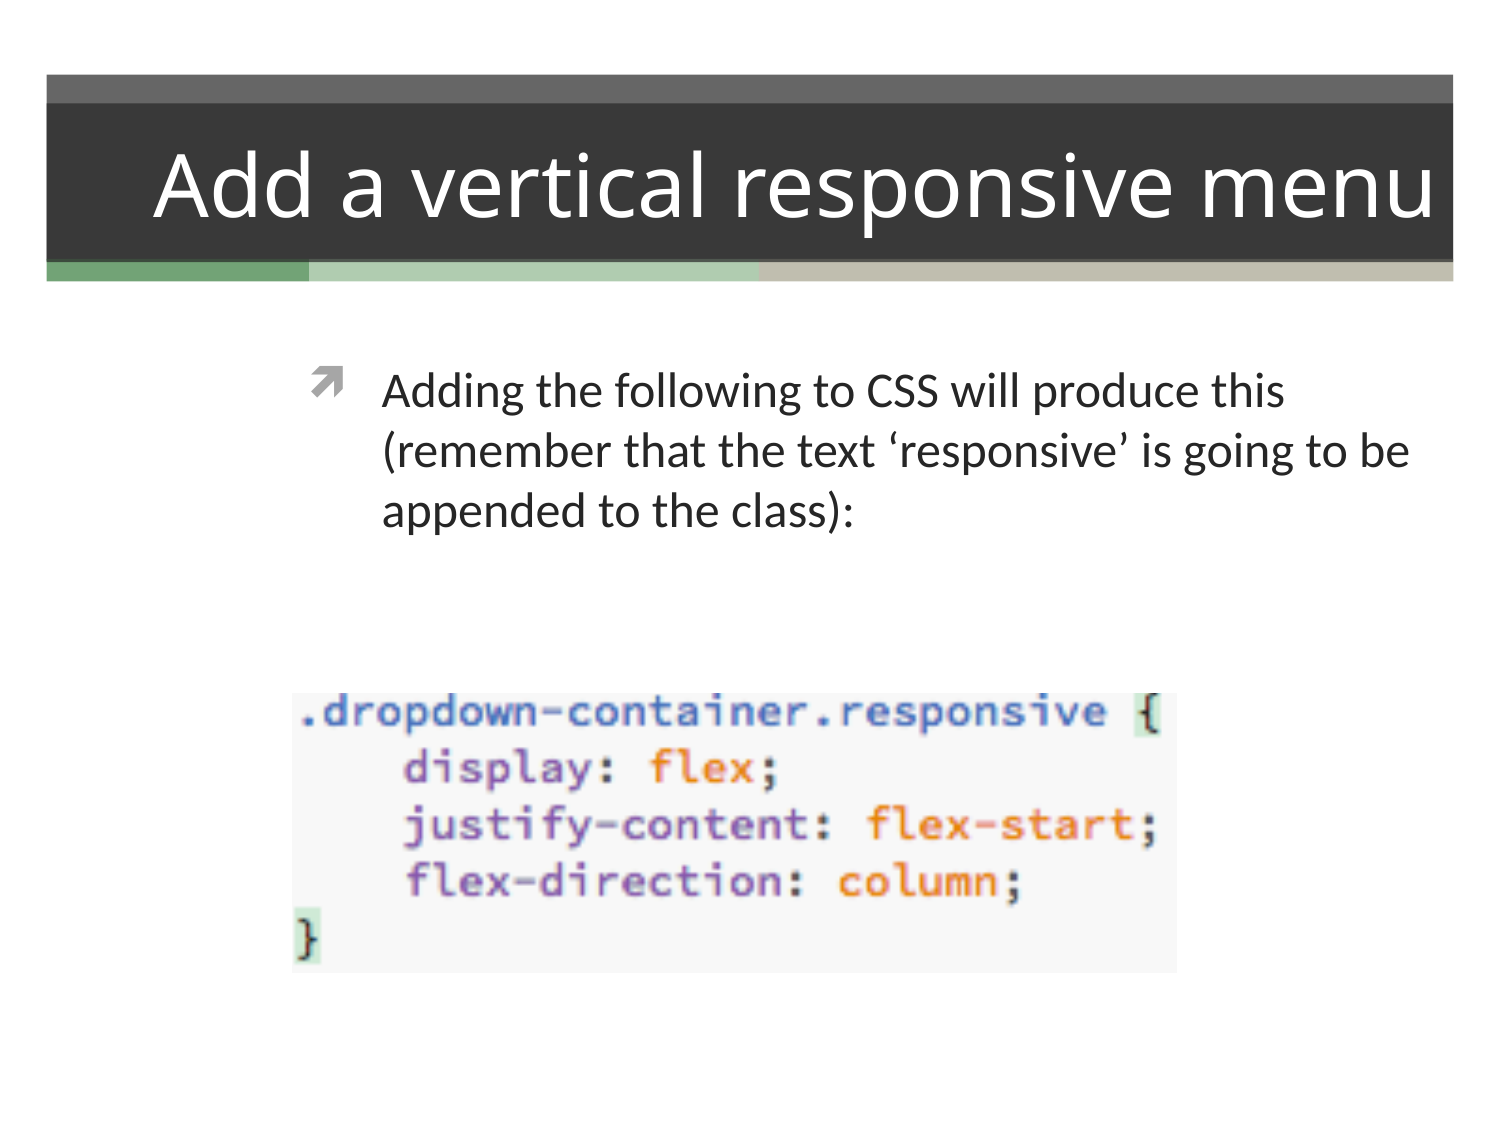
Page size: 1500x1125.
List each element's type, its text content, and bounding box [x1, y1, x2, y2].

picture [291, 693, 1178, 973]
list Adding the following to CSS will produce this (remember that the text ‘responsive’ is going to be appended to the class): [292, 350, 1454, 1005]
title Add a vertical responsive menu [46, 103, 1454, 263]
